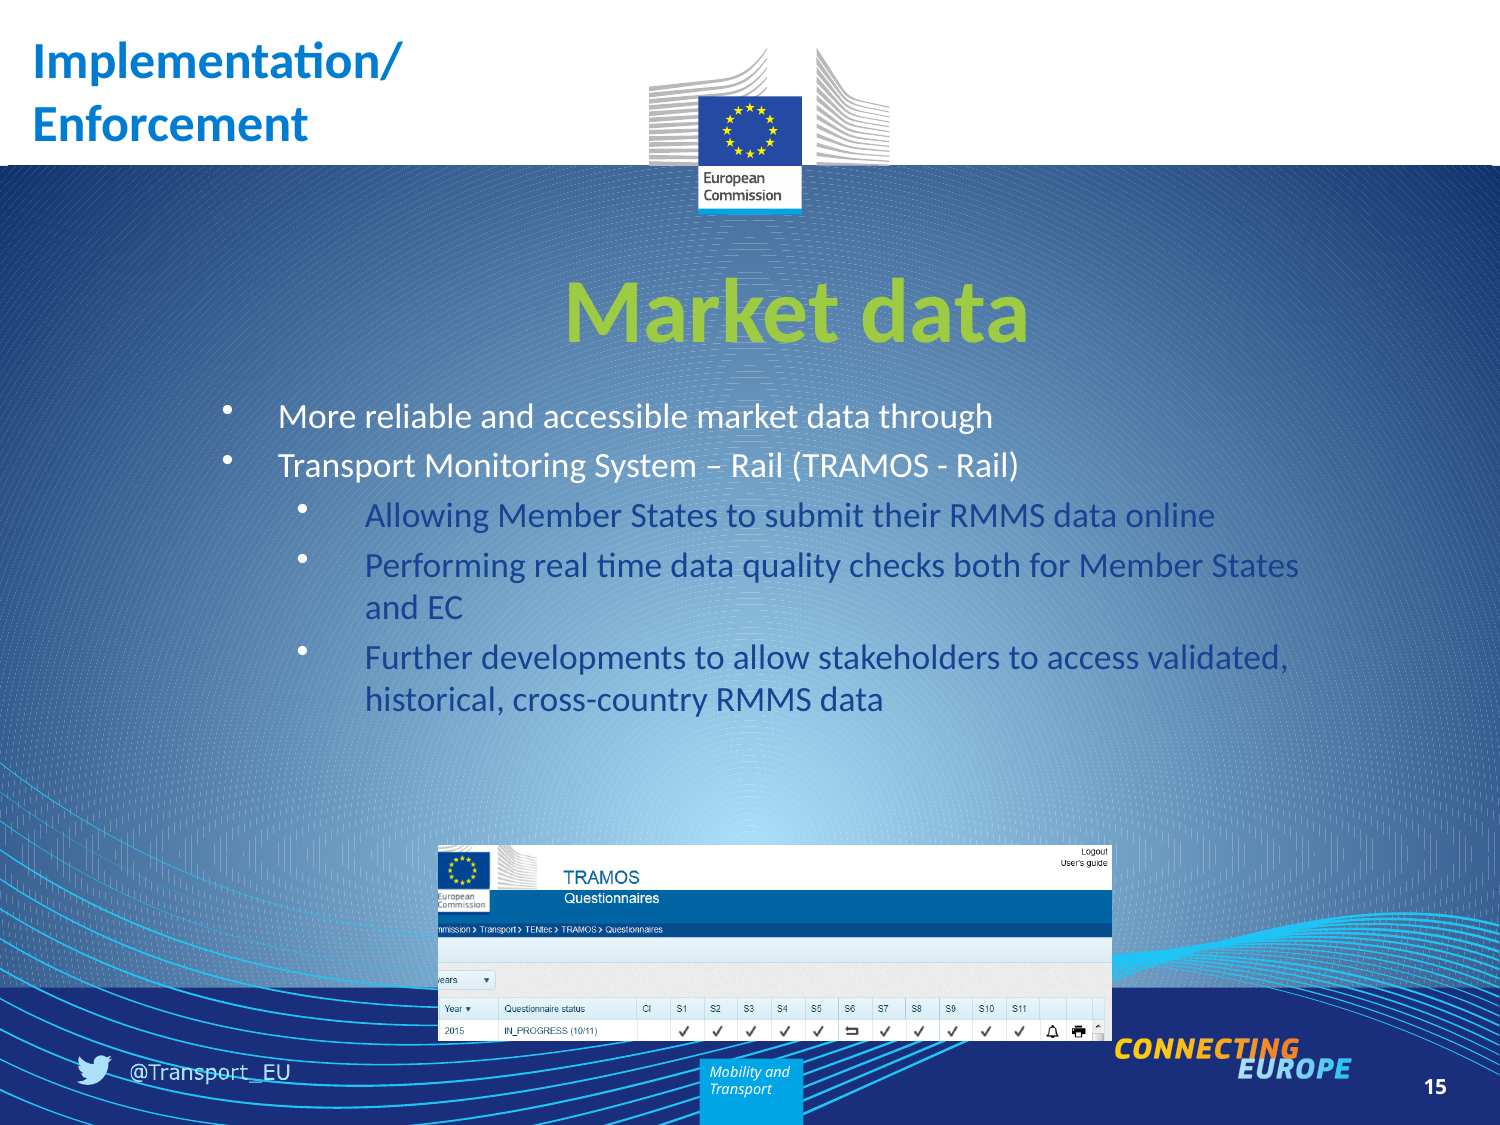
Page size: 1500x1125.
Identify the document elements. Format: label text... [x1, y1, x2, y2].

title Market data [159, 243, 1436, 315]
text_box Implementation/ Enforcement [17, 19, 668, 159]
text_box 15 [1408, 1066, 1473, 1106]
picture [438, 845, 1355, 1081]
list More reliable and accessible market data through Transport Monitoring System – Rail (TRAMOS - Rail) Allowing Member States to submit their RMMS data online Performing real time data quality checks both for Member States and EC Further developments to allow stakeholders to access validated, historical, cross-country RMMS data [206, 385, 1341, 920]
